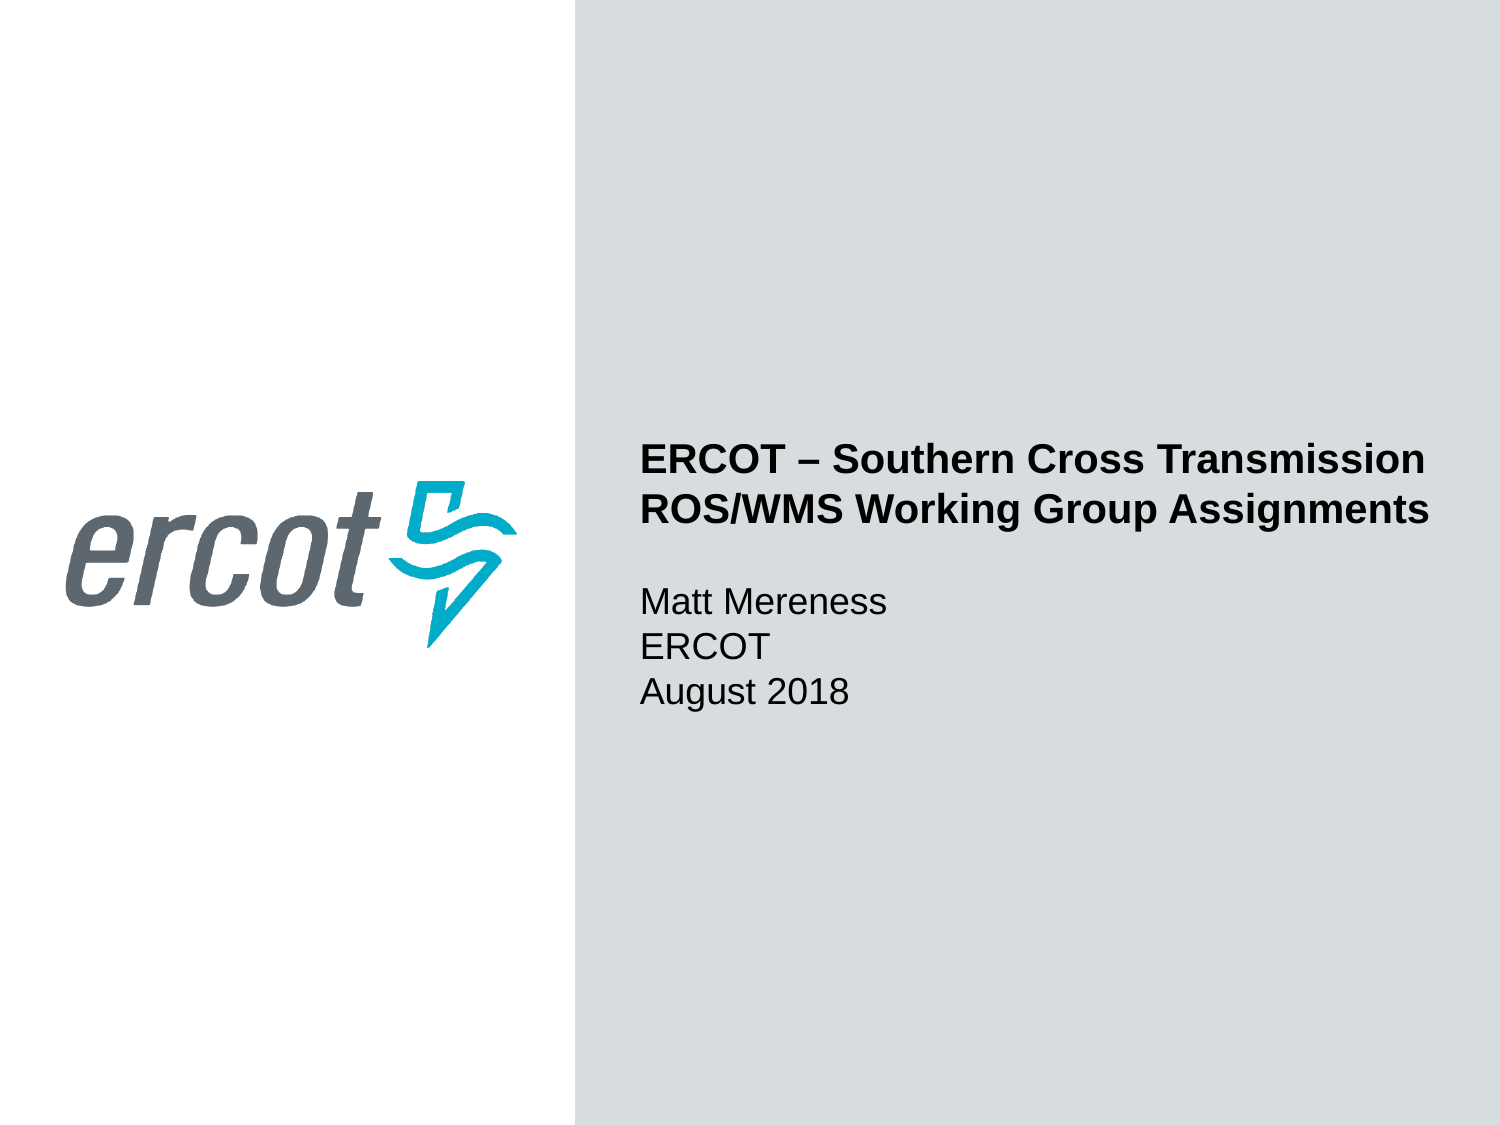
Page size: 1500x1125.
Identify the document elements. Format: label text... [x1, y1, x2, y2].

text_box ERCOT – Southern Cross Transmission ROS/WMS Working Group Assignments Matt Mereness ERCOT August 2018 [624, 424, 1500, 765]
picture [56, 471, 525, 654]
